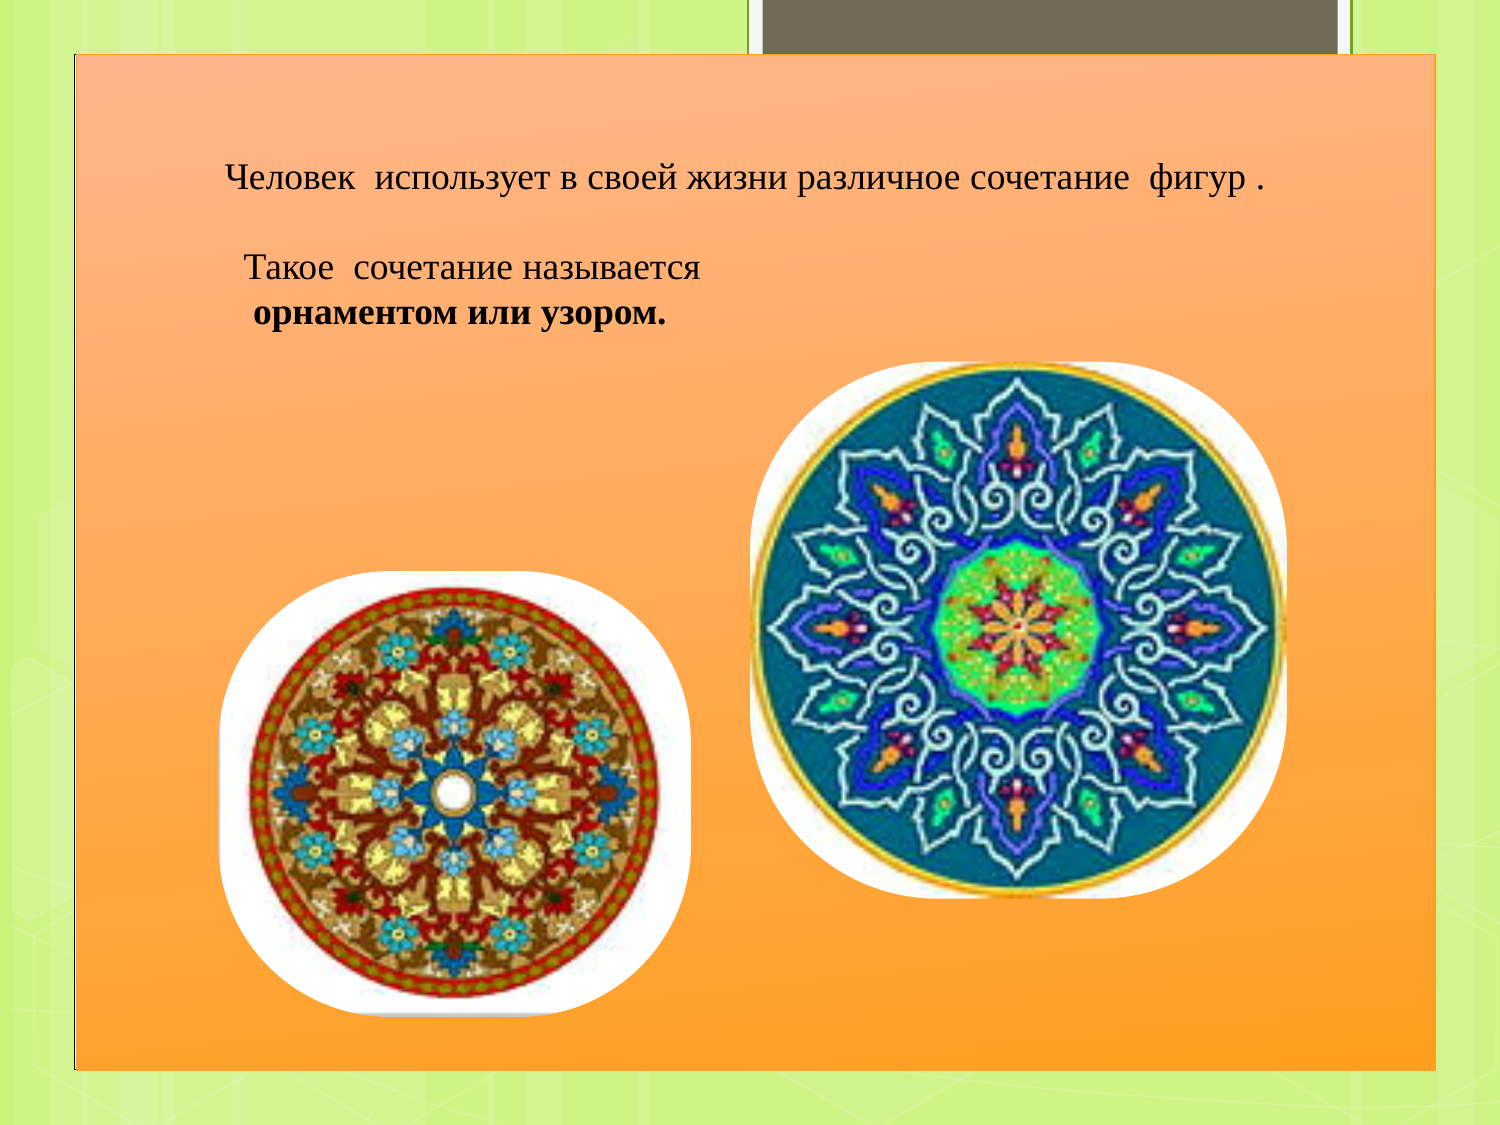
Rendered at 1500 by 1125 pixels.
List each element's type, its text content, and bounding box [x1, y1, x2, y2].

title Человек использует в своей жизни различное сочетание фигур . Такое сочетание называется орнаментом или узором. [76, 54, 1436, 1071]
picture [749, 361, 1288, 899]
picture [218, 570, 692, 1018]
